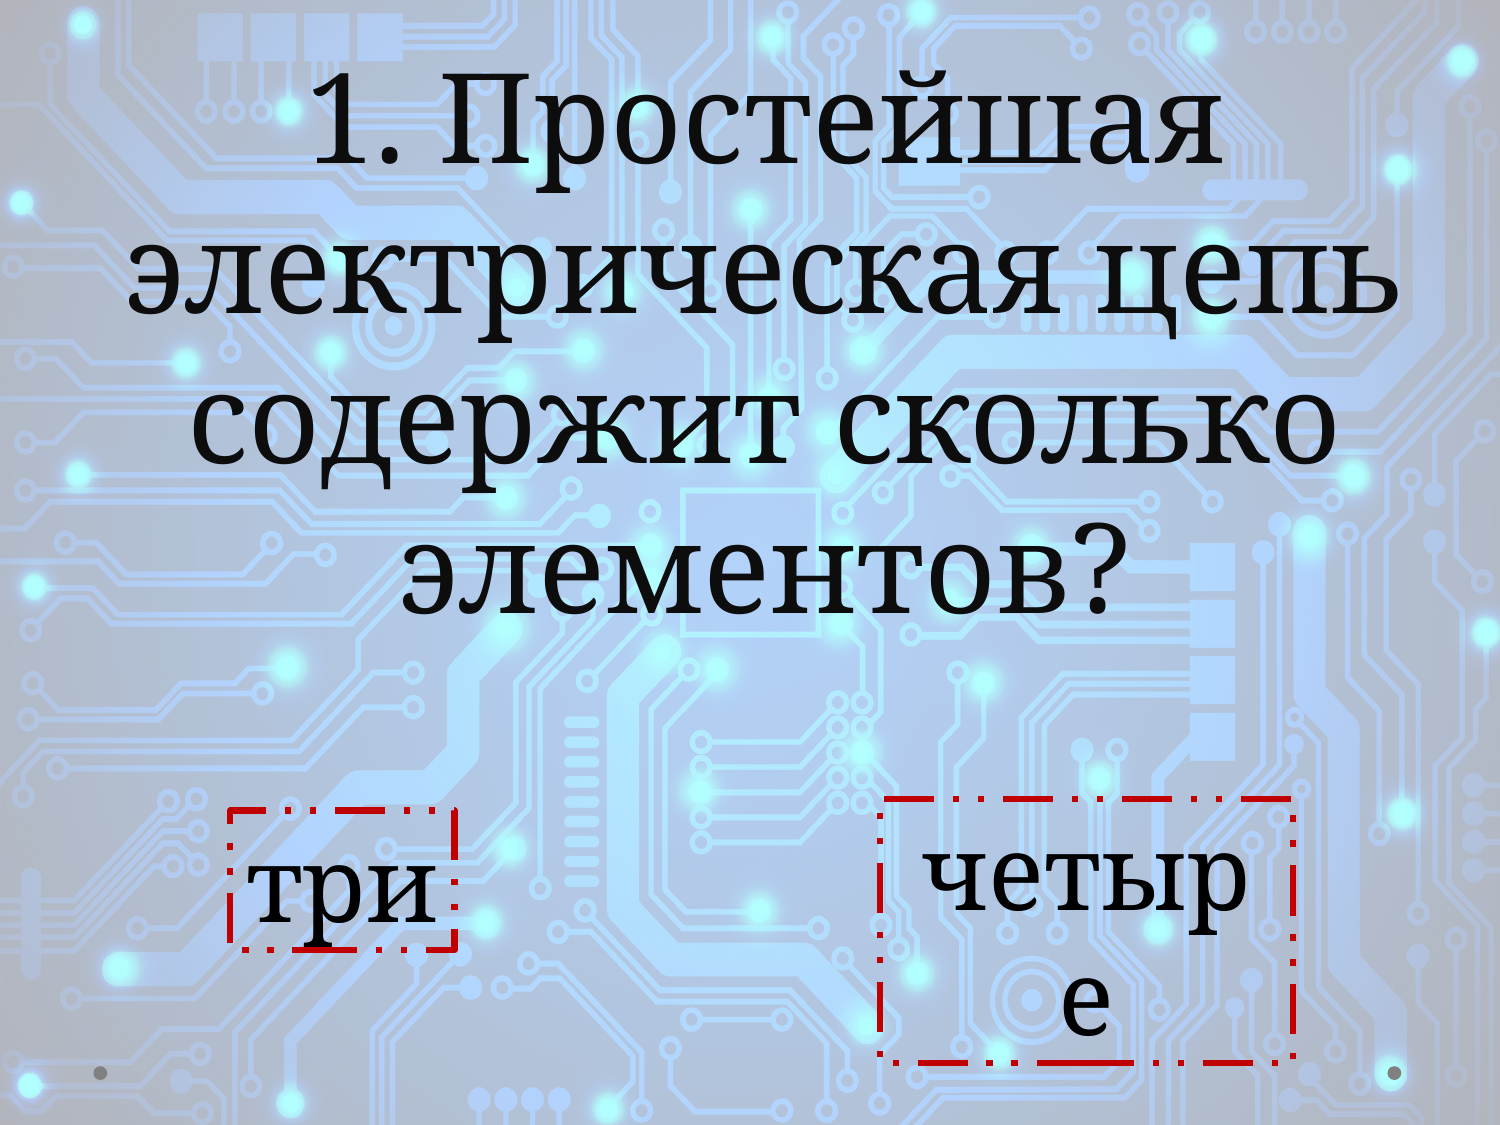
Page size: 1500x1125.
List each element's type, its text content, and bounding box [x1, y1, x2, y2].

text_box три [230, 810, 455, 951]
text_box четыре [879, 798, 1294, 1064]
text_box 1. Простейшая электрическая цепь содержит сколько элементов? [29, 30, 1500, 646]
